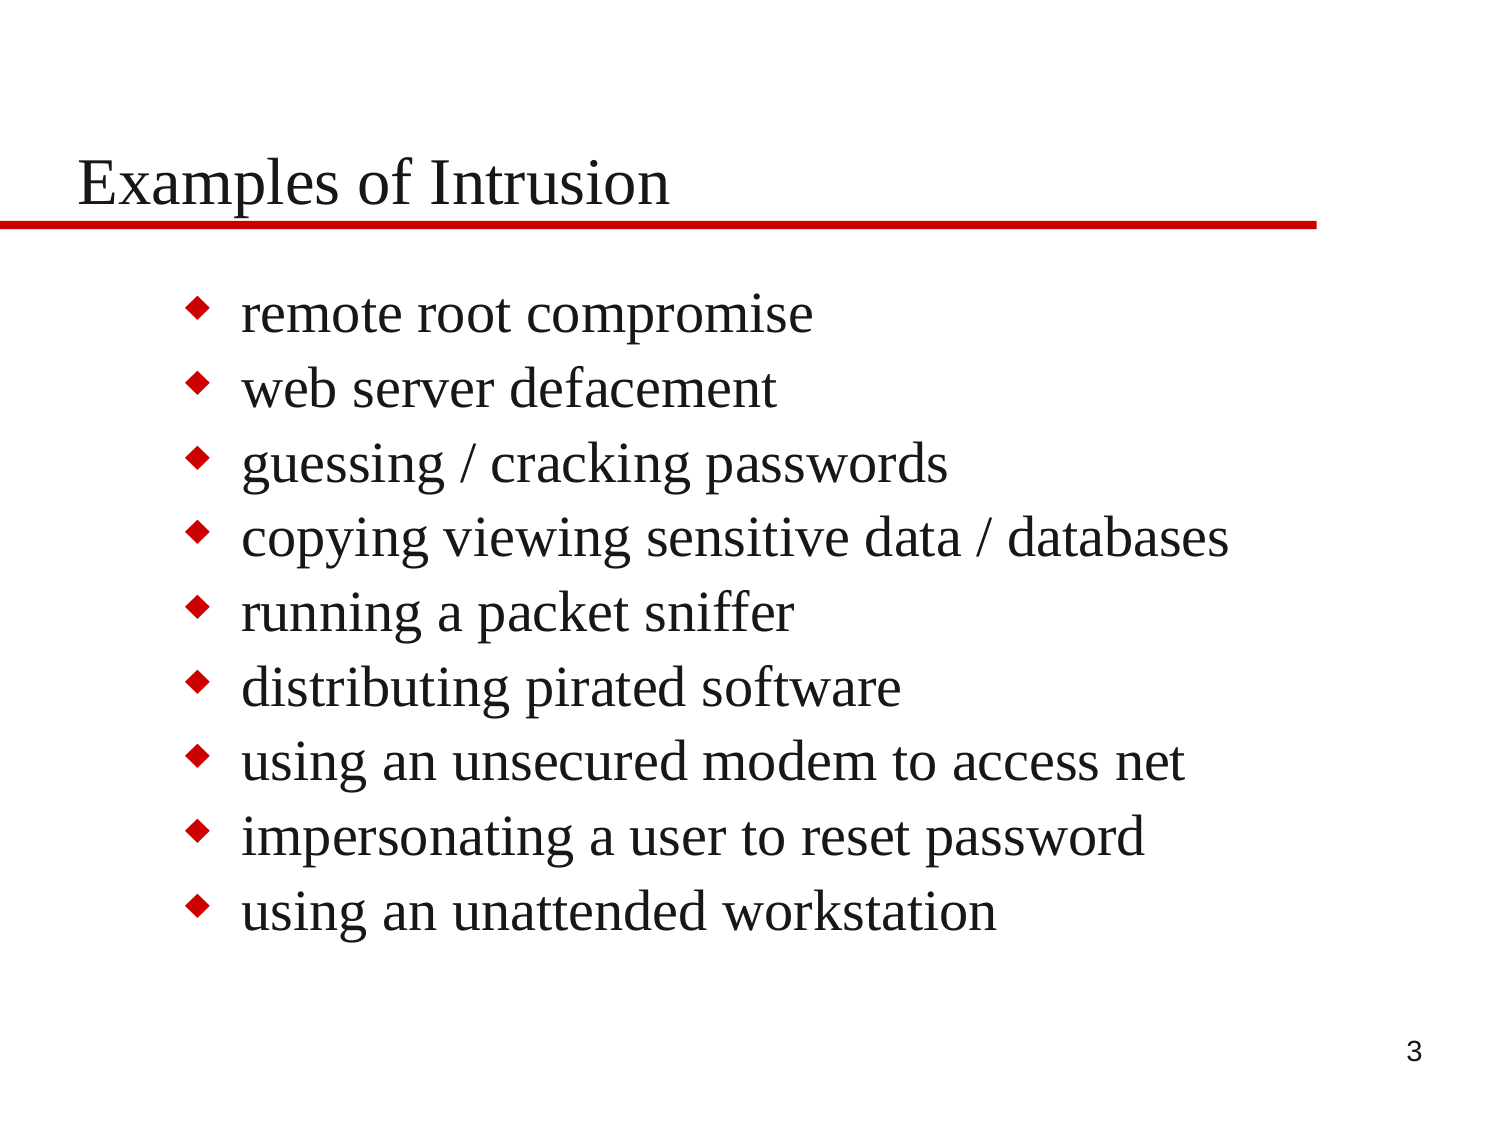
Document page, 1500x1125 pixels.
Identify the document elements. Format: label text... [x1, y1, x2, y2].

title Examples of Intrusion [62, 43, 1338, 226]
slide_number 3 [1125, 1012, 1438, 1088]
list remote root compromise web server defacement guessing / cracking passwords copying viewing sensitive data / databases running a packet sniffer distributing pirated software using an unsecured modem to access net impersonating a user to reset password using an unattended workstation [169, 274, 1438, 951]
